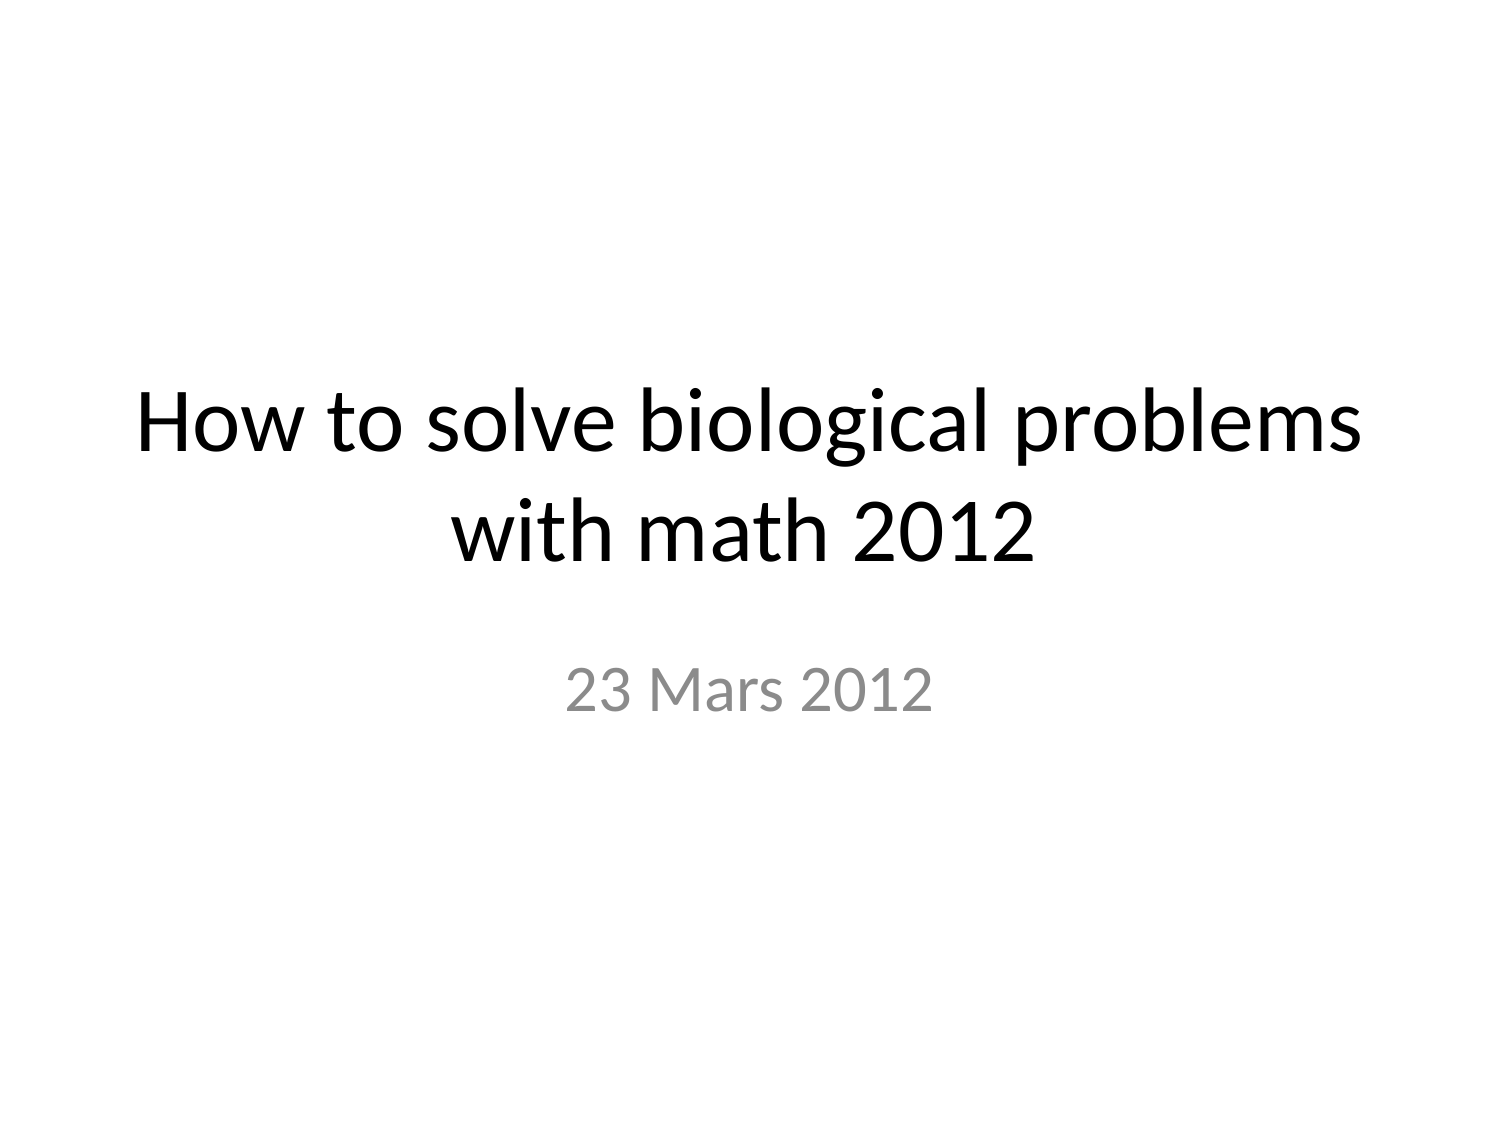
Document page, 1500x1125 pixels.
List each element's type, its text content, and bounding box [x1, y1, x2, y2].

title How to solve biological problems with math 2012 [112, 349, 1388, 591]
subtitle 23 Mars 2012 [225, 637, 1275, 925]
